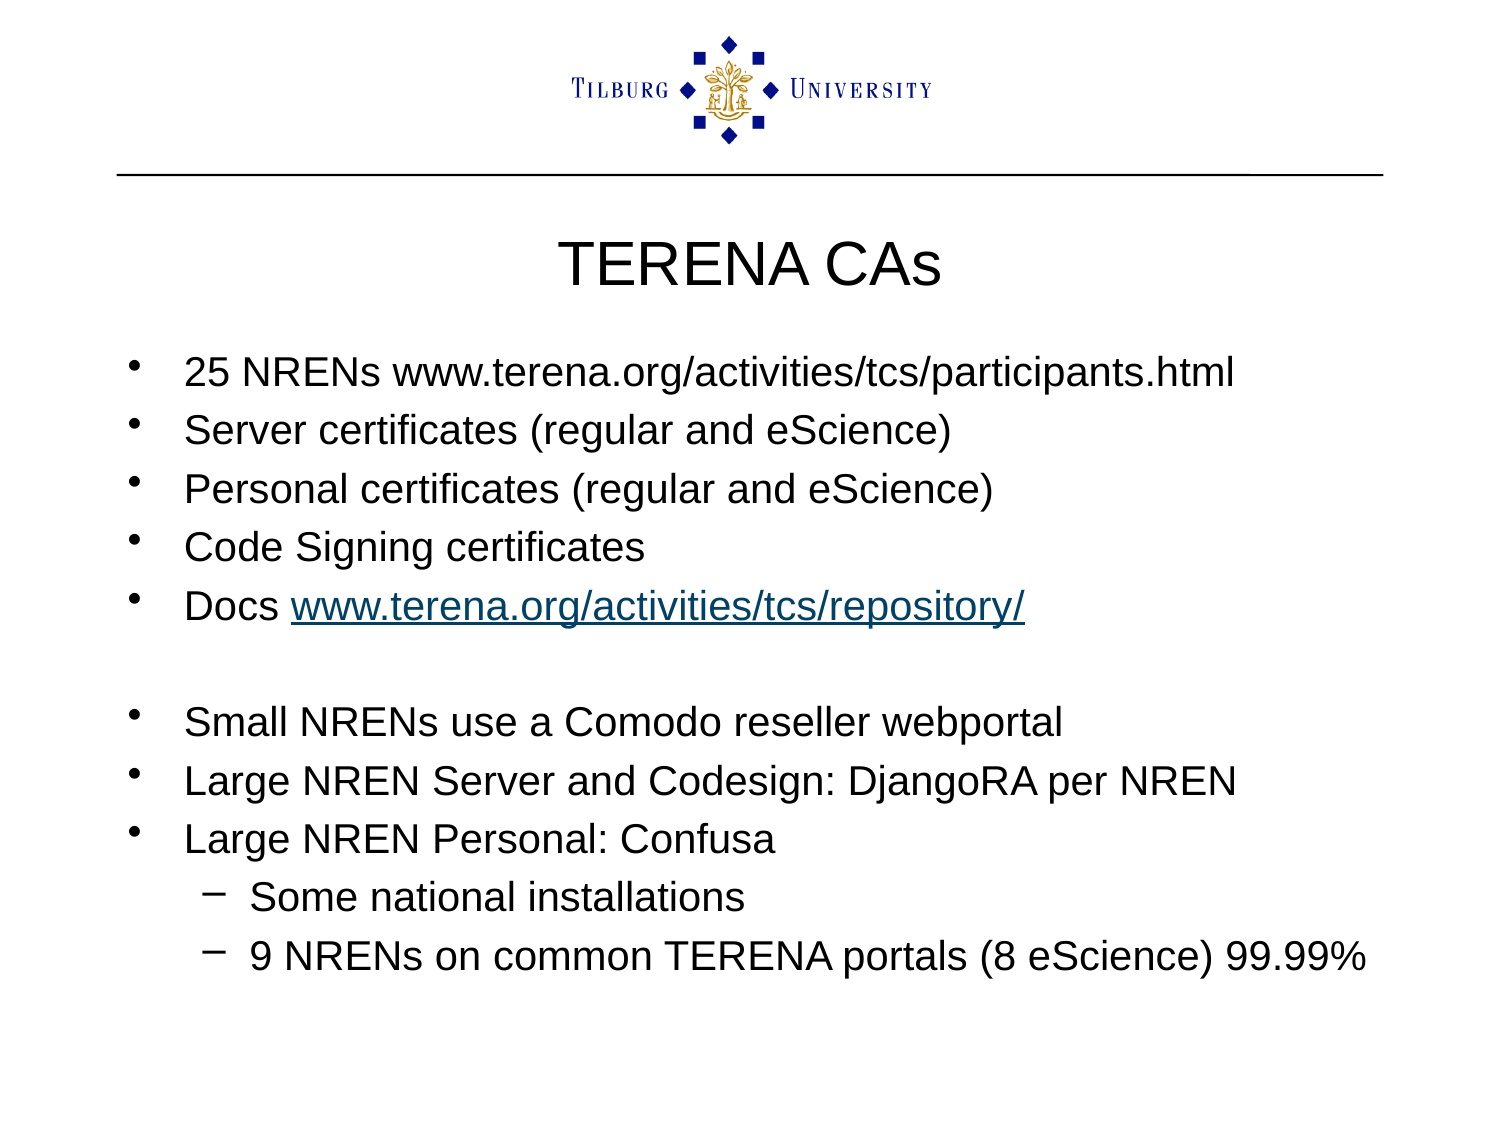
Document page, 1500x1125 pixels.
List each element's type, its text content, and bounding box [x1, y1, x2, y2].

title TERENA CAs [112, 208, 1388, 313]
picture [571, 36, 931, 146]
list 25 NRENs www.terena.org/activities/tcs/participants.html Server certificates (regular and eScience) Personal certificates (regular and eScience) Code Signing certificates Docs www.terena.org/activities/tcs/repository/ Small NRENs use a Comodo reseller webportal Large NREN Server and Codesign: DjangoRA per NREN Large NREN Personal: Confusa Some national installations 9 NRENs on common TERENA portals (8 eScience) 99.99% [112, 337, 1388, 1001]
